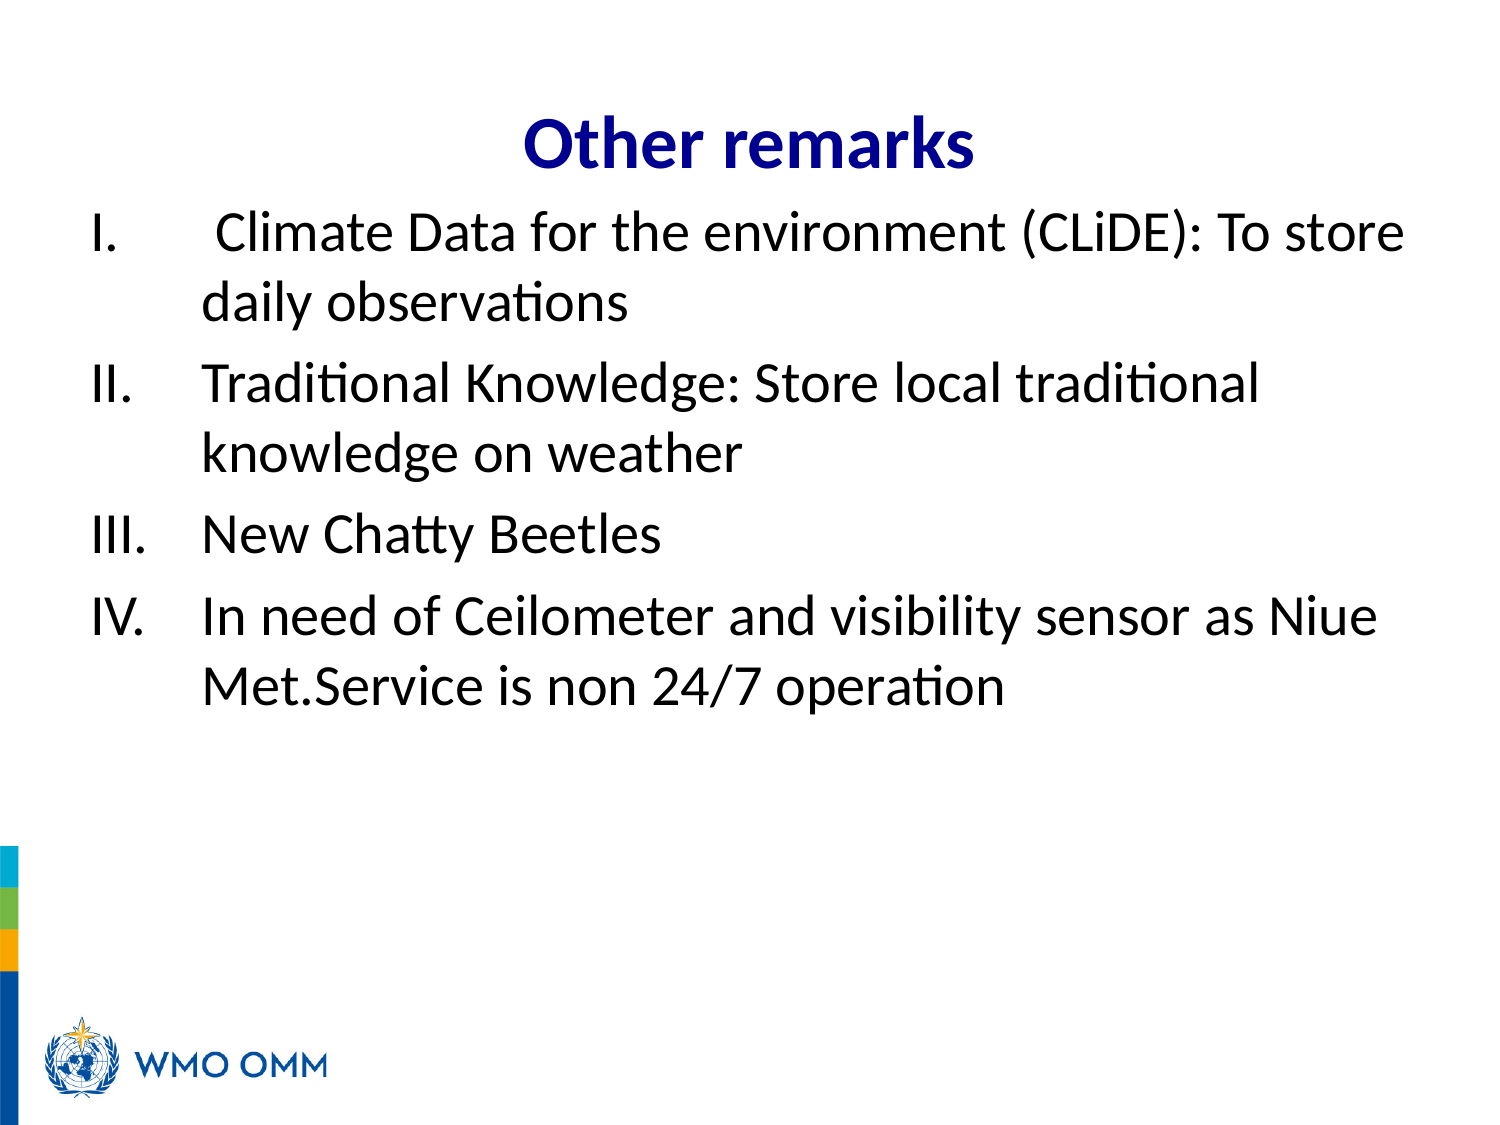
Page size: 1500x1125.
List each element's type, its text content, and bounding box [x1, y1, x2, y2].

list Climate Data for the environment (CLiDE): To store daily observations Traditional Knowledge: Store local traditional knowledge on weather New Chatty Beetles In need of Ceilometer and visibility sensor as Niue Met.Service is non 24/7 operation [75, 185, 1425, 1005]
title Other remarks [75, 45, 1425, 185]
picture [0, 845, 327, 1125]
